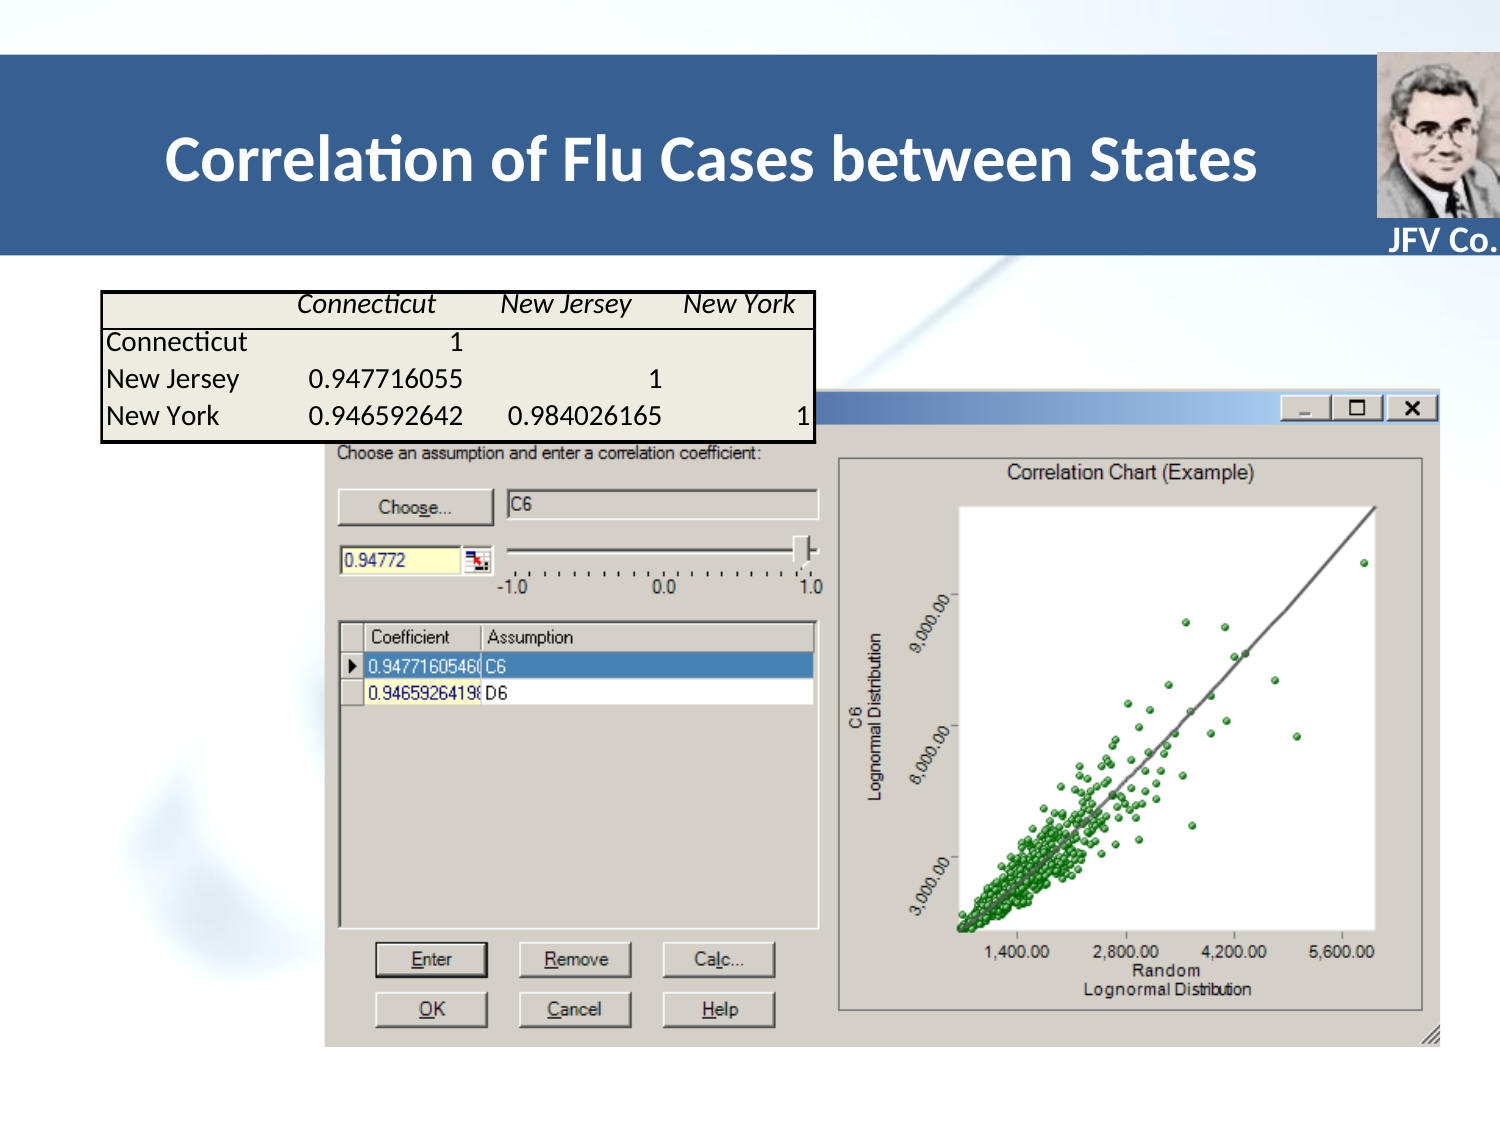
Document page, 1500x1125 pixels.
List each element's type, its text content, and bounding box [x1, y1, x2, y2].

title Correlation of Flu Cases between States [0, 54, 1362, 256]
picture [100, 290, 1441, 1048]
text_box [1365, 52, 1500, 269]
